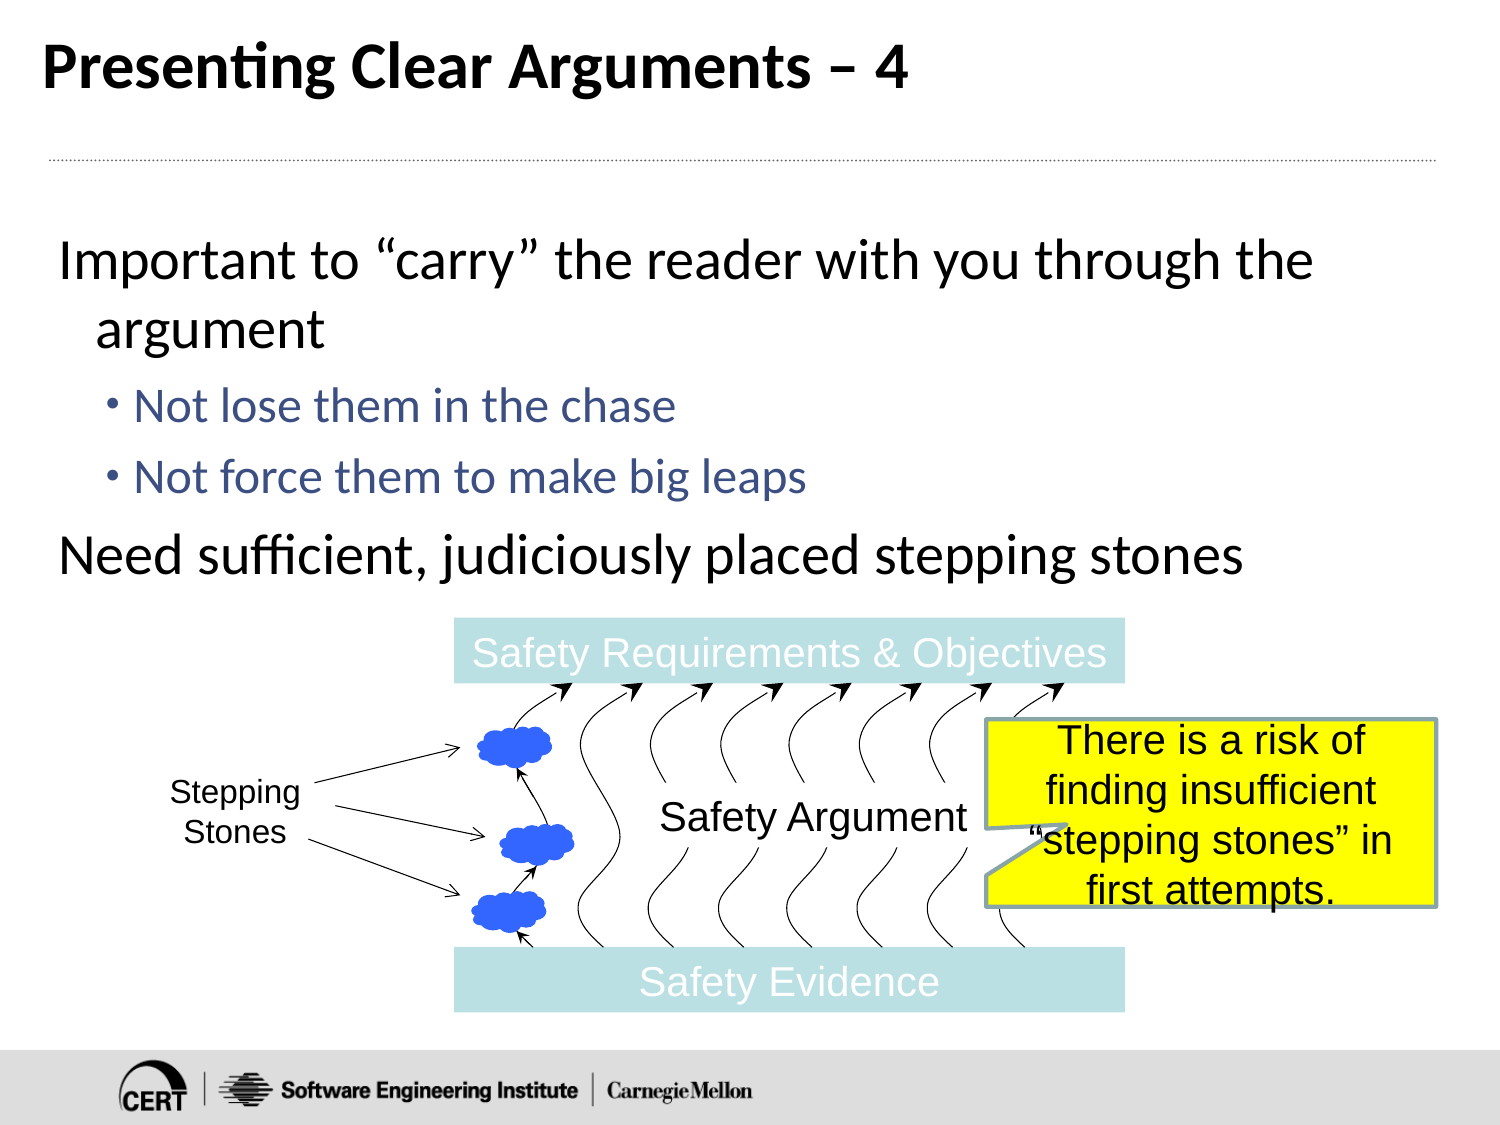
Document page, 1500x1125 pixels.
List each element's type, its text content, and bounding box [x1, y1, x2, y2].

text_box [652, 682, 714, 782]
text_box Safety Argument [644, 782, 983, 848]
text_box Safety Evidence [454, 946, 1125, 1013]
text_box [929, 682, 993, 782]
text_box [1013, 682, 1065, 717]
text_box [720, 682, 784, 782]
text_box [927, 848, 968, 948]
text_box [619, 682, 643, 697]
text_box Safety Requirements & Objectives [454, 617, 1125, 684]
text_box [578, 716, 632, 948]
text_box [856, 848, 898, 948]
text_box [648, 848, 689, 948]
title Presenting Clear Arguments – 4 [42, 37, 1434, 155]
text_box [476, 726, 553, 769]
text_box Stepping Stones [135, 762, 336, 858]
picture [102, 1056, 765, 1117]
text_box [718, 848, 759, 948]
text_box [786, 848, 827, 948]
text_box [516, 930, 530, 945]
text_box There is a risk of finding insufficient “stepping stones” in first attempts. [984, 717, 1439, 909]
text_box [999, 909, 1031, 948]
text_box [471, 891, 547, 933]
list Important to “carry” the reader with you through the argument Not lose them in the chase Not force them to make big leaps Need sufficient, judiciously placed stepping stones [58, 224, 1438, 519]
text_box [499, 823, 575, 866]
text_box [514, 864, 546, 897]
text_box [308, 838, 461, 896]
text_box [314, 747, 461, 783]
text_box [514, 682, 573, 825]
text_box [521, 920, 538, 942]
text_box [859, 682, 922, 782]
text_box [510, 773, 540, 792]
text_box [335, 805, 486, 838]
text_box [598, 699, 680, 748]
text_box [524, 866, 538, 879]
text_box [788, 682, 852, 782]
